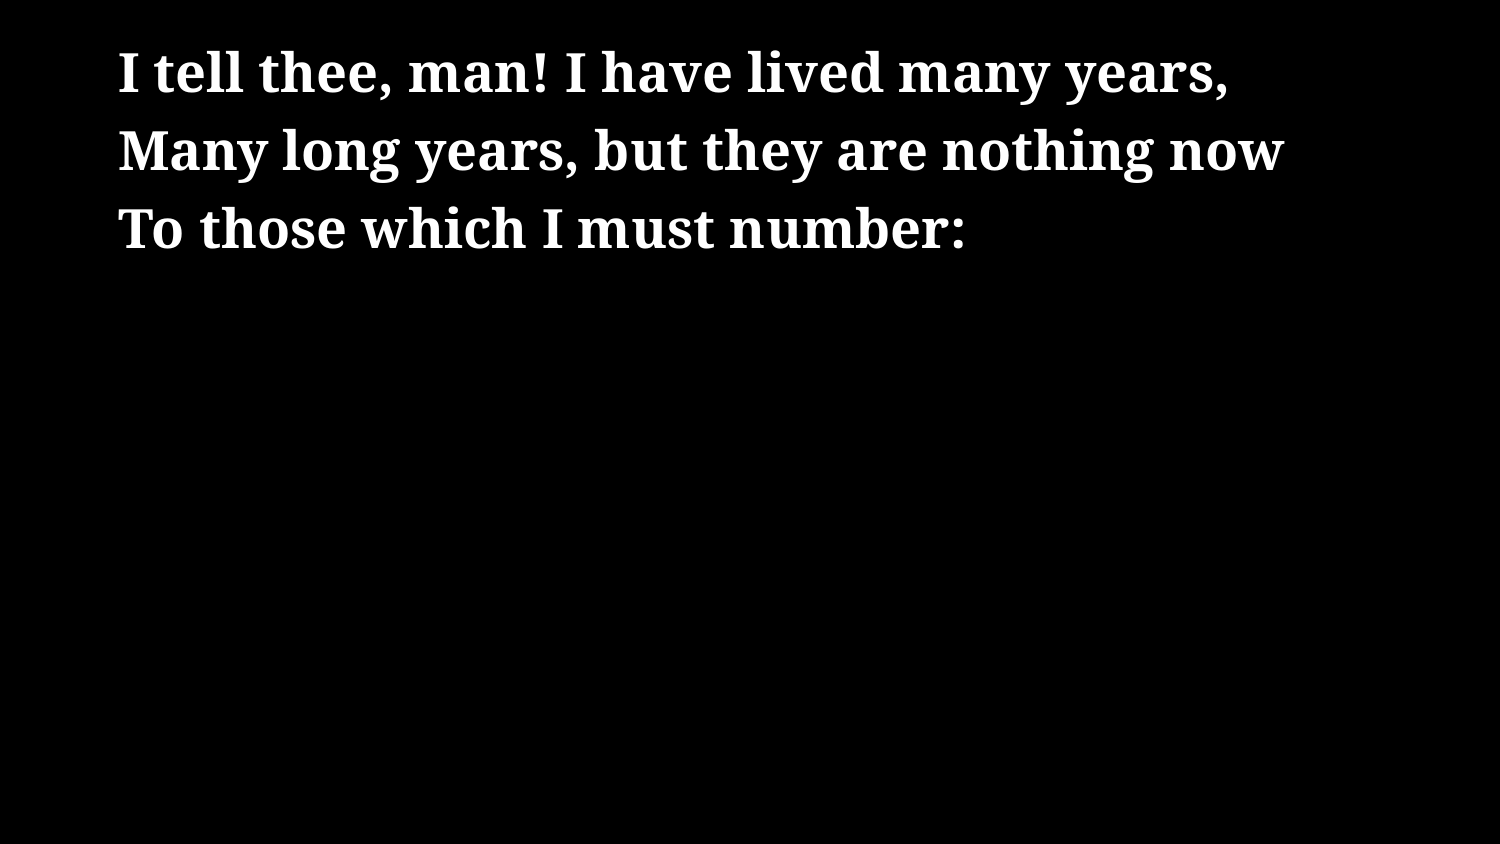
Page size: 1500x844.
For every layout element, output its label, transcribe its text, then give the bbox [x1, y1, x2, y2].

title I tell thee, man! I have lived many years, Many long years, but they are nothing now To those which I must number: [103, 17, 1397, 299]
